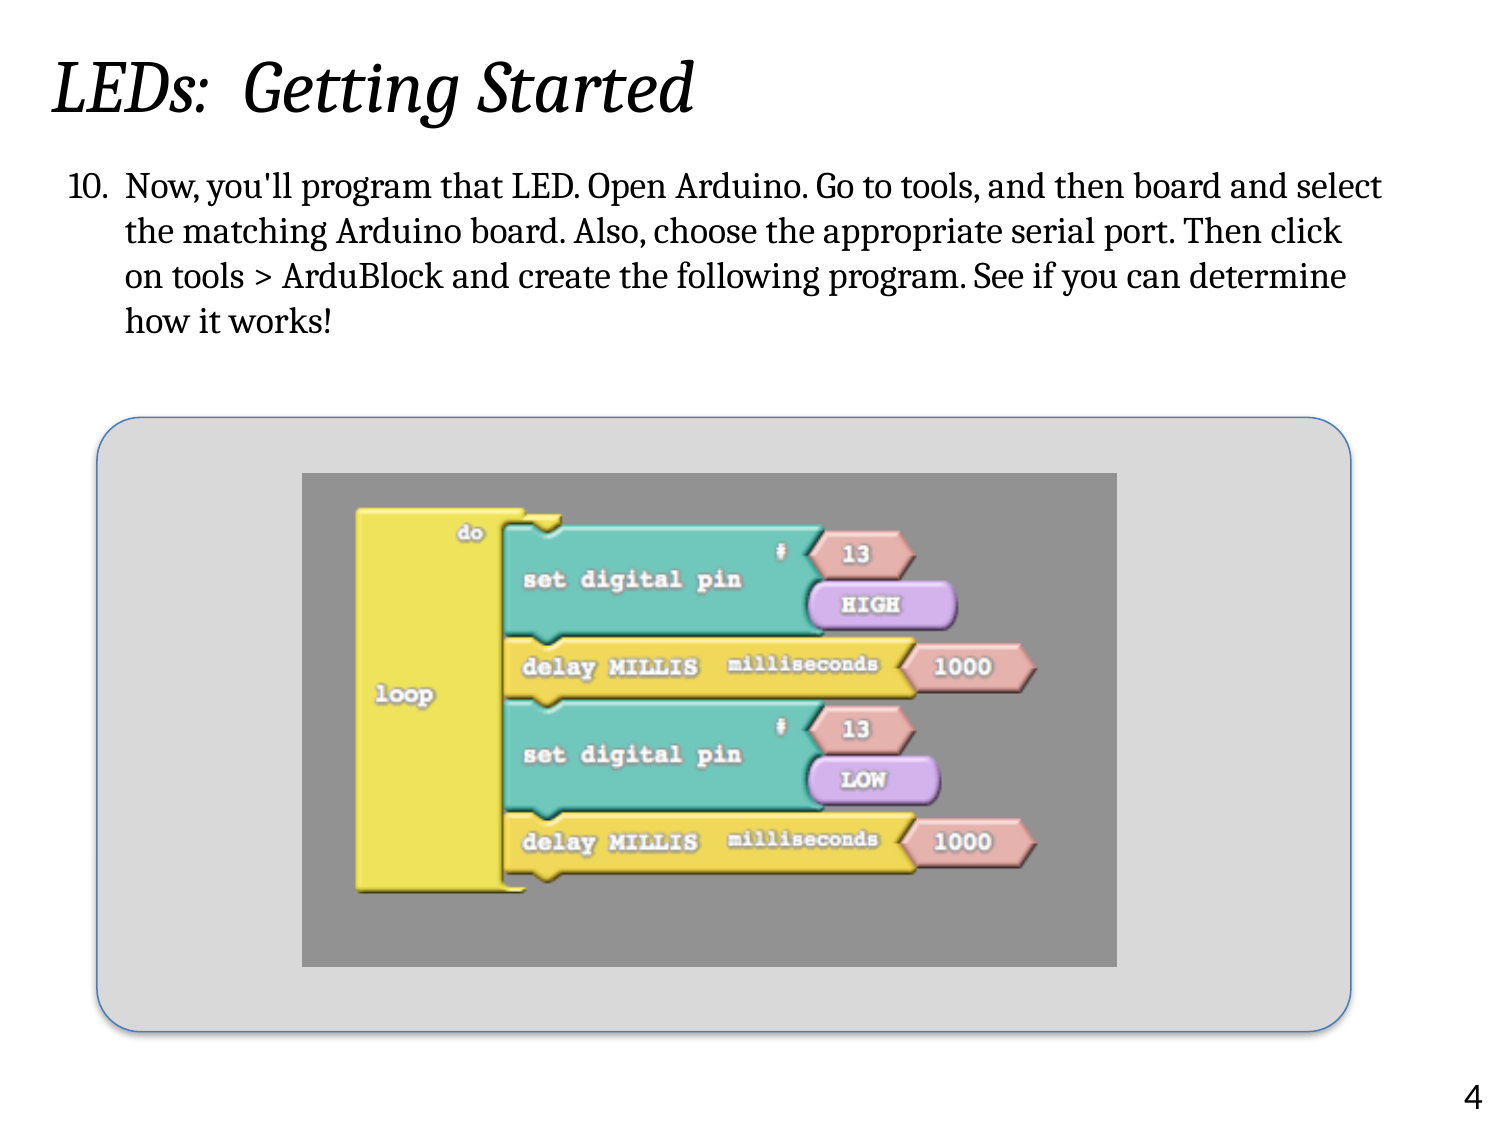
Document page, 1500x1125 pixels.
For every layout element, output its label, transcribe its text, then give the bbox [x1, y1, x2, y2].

text_box [96, 529, 1352, 1033]
text_box 4 [1449, 1064, 1500, 1125]
text_box Now, you'll program that LED. Open Arduino. Go to tools, and then board and select the matching Arduino board. Also, choose the appropriate serial port. Then click on tools > ArduBlock and create the following program. See if you can determine how it works! [53, 153, 1405, 529]
text_box LEDs: Getting Started [36, 30, 1026, 136]
picture [301, 473, 1117, 968]
